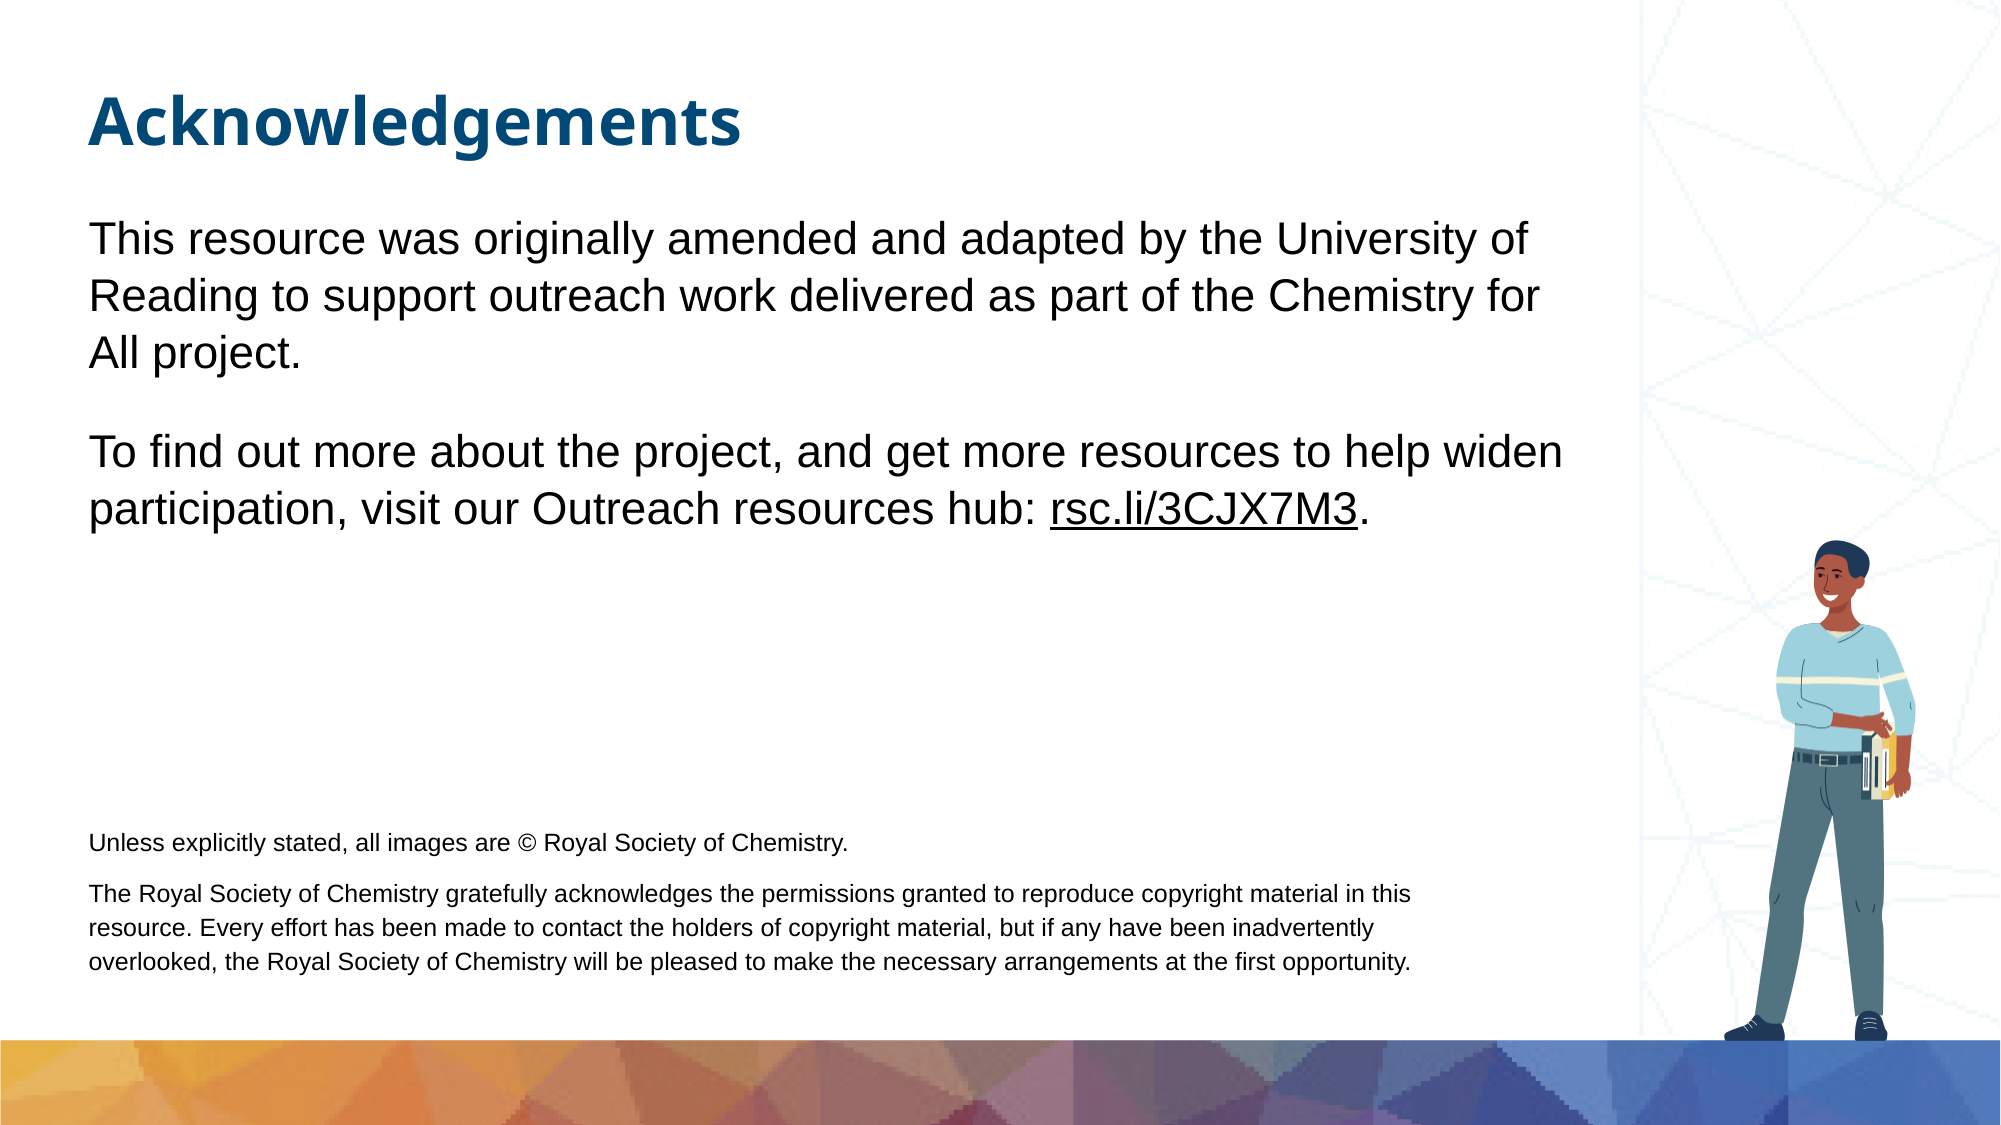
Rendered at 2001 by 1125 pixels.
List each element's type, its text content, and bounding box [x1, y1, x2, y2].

list This resource was originally amended and adapted by the University of Reading to support outreach work delivered as part of the Chemistry for All project. To find out more about the project, and get more resources to help widen participation, visit our Outreach resources hub: rsc.li/3CJX7M3. [88, 206, 1565, 890]
title Acknowledgements [88, 88, 1565, 161]
picture [0, 0, 2001, 1125]
text_box Unless explicitly stated, all images are © Royal Society of Chemistry. The Royal Society of Chemistry gratefully acknowledges the permissions granted to reproduce copyright material in this resource. Every effort has been made to contact the holders of copyright material, but if any have been inadvertently overlooked, the Royal Society of Chemistry will be pleased to make the necessary arrangements at the first opportunity. [88, 775, 1495, 976]
